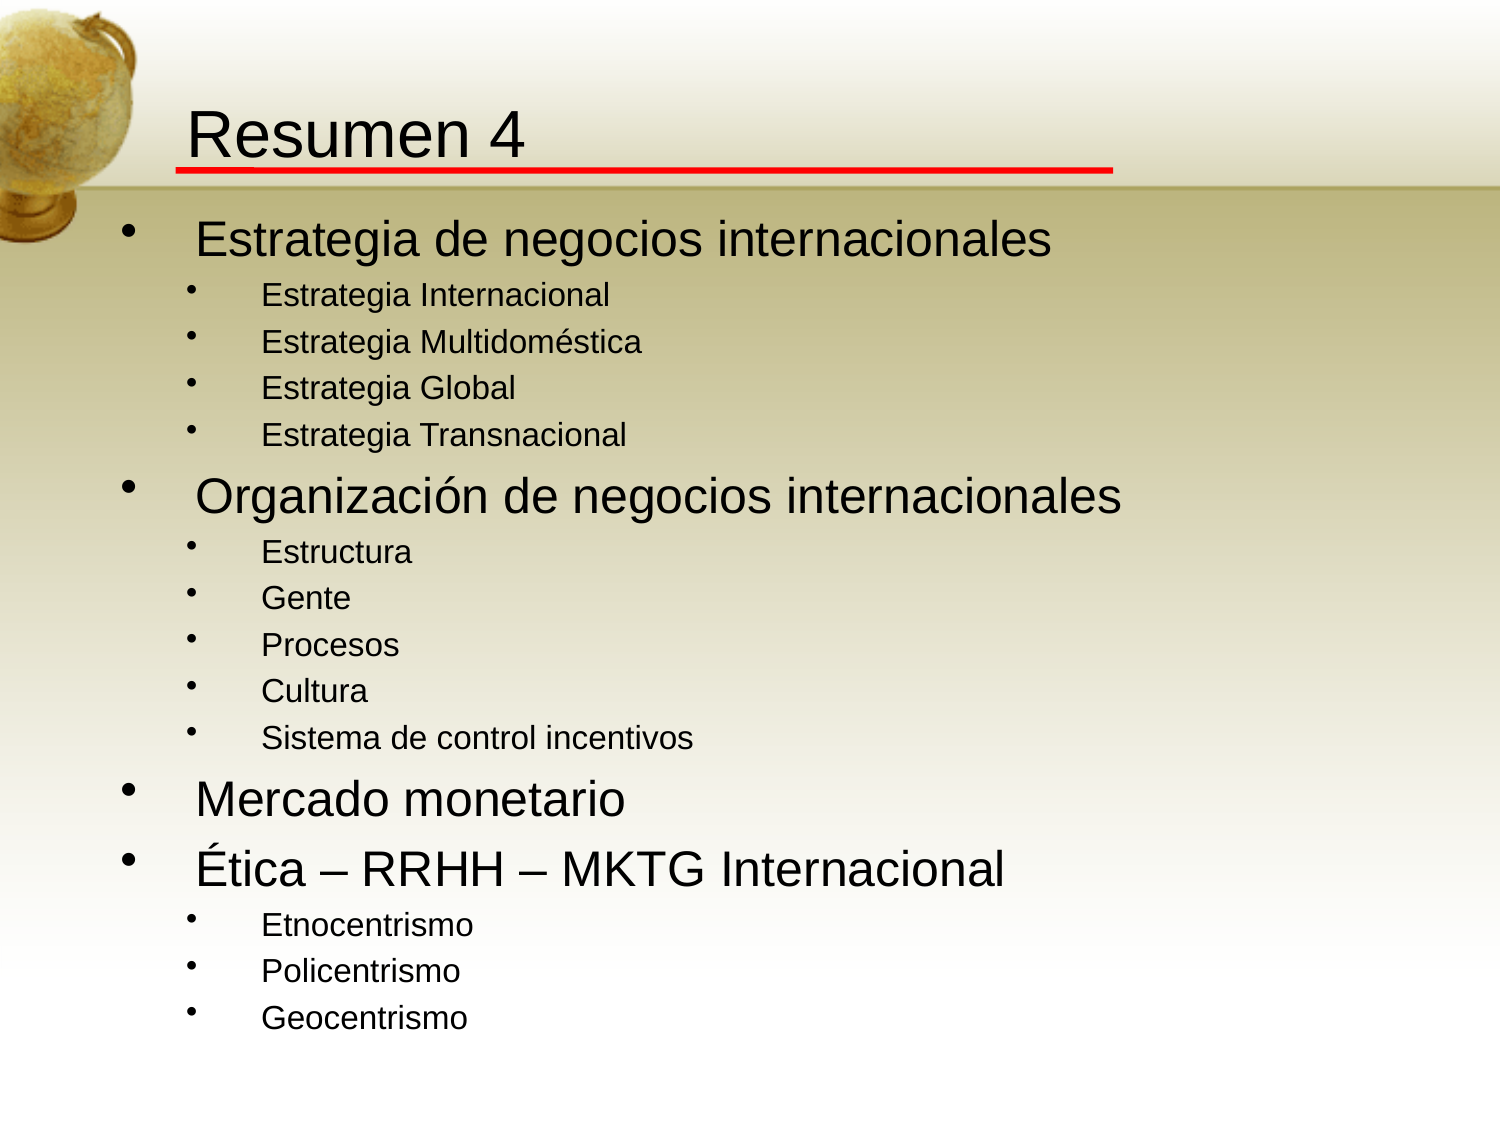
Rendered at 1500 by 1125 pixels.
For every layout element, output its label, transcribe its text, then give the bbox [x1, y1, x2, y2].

picture [0, 0, 1500, 1125]
title Resumen 4 [170, 36, 1436, 179]
list Estrategia de negocios internacionales Estrategia Internacional Estrategia Multidoméstica Estrategia Global Estrategia Transnacional Organización de negocios internacionales Estructura Gente Procesos Cultura Sistema de control incentivos Mercado monetario Ética – RRHH – MKTG Internacional Etnocentrismo Policentrismo Geocentrismo [105, 198, 1454, 1067]
